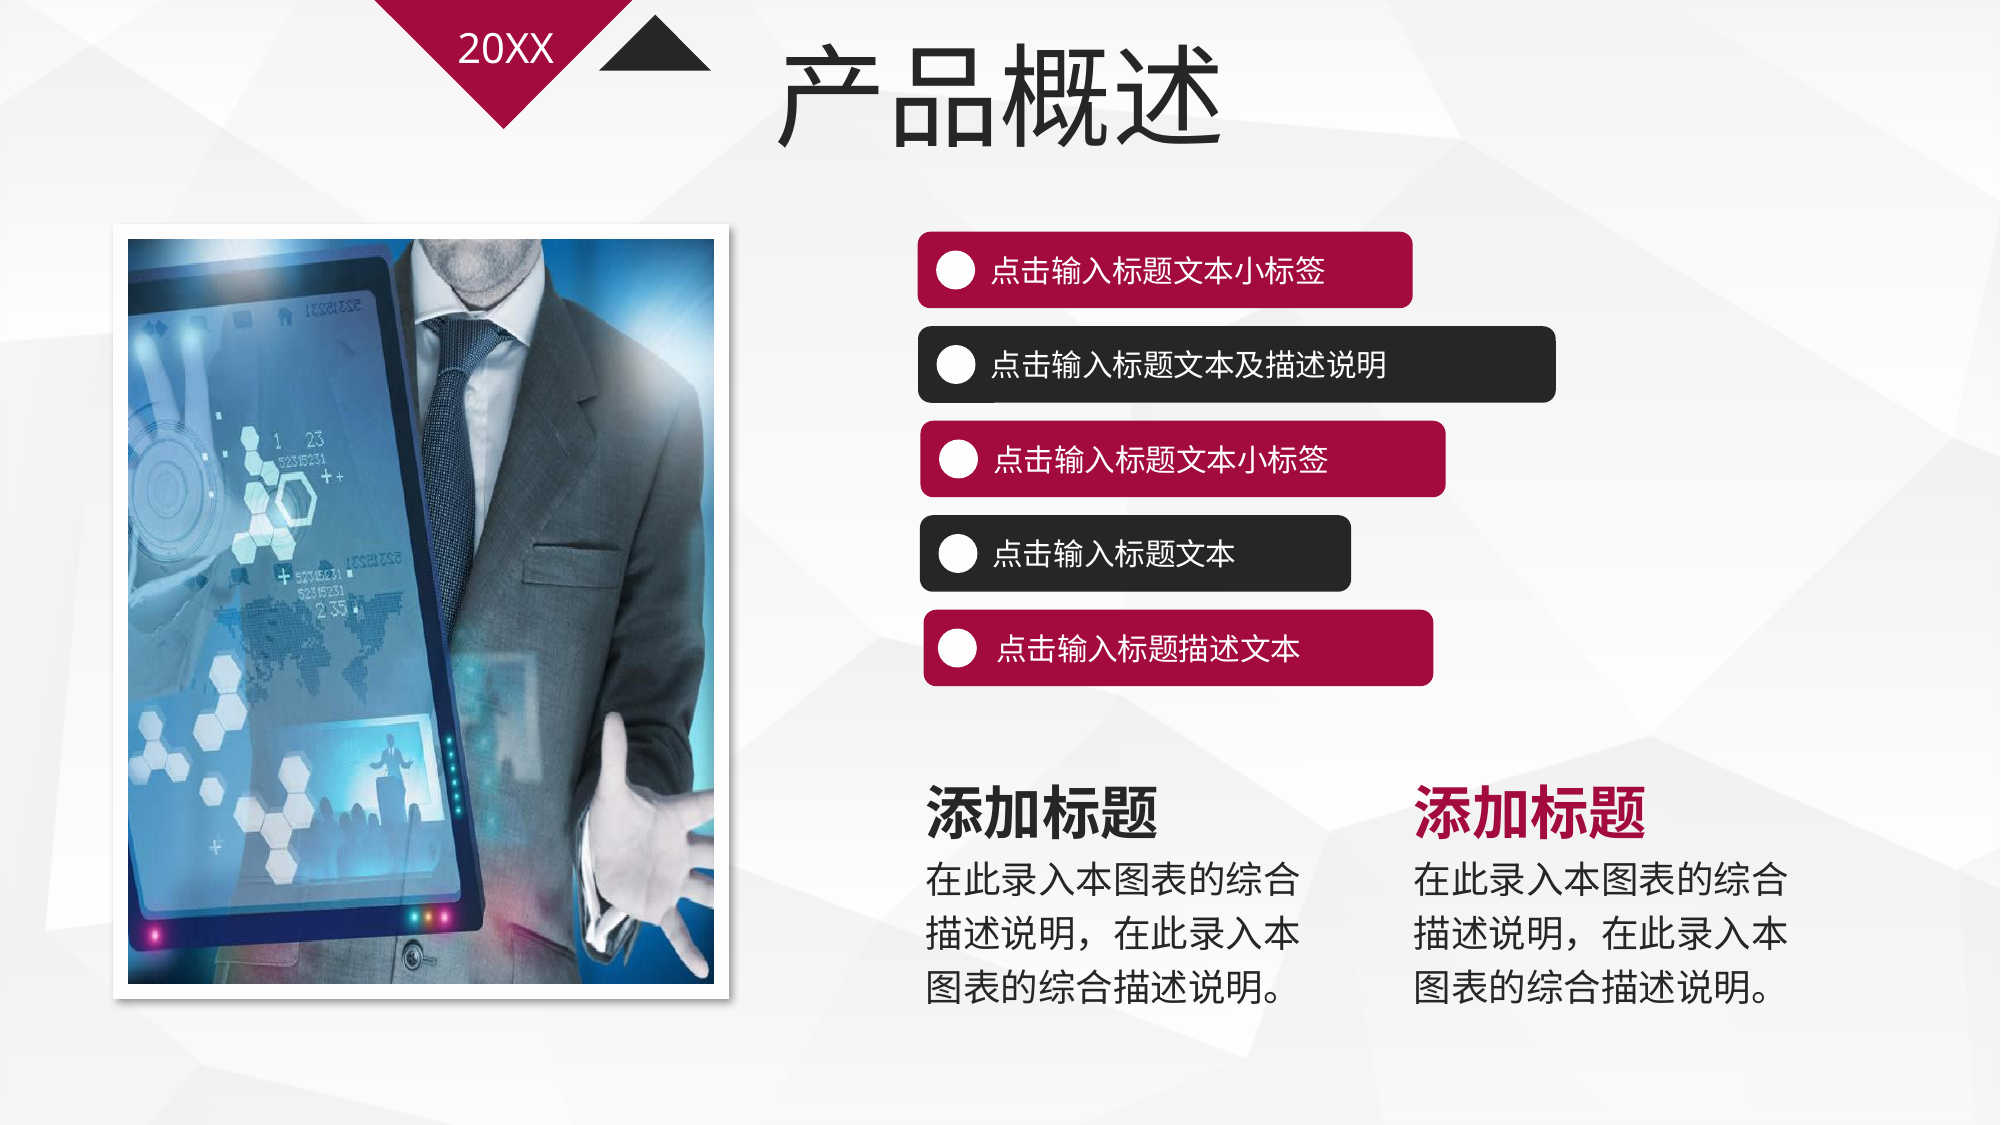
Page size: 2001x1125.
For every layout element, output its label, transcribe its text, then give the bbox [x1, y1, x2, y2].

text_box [919, 515, 1352, 592]
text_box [920, 420, 1446, 498]
text_box [596, 13, 714, 72]
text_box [917, 231, 1413, 309]
text_box 20XX [442, 14, 570, 80]
text_box [119, 231, 723, 992]
picture [0, 0, 2001, 1125]
text_box 添加标题 在此录入本图表的综合描述说明，在此录入本图表的综合描述说明。 [1393, 752, 1837, 1019]
text_box 添加标题 在此录入本图表的综合描述说明，在此录入本图表的综合描述说明。 [905, 752, 1348, 1019]
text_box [917, 326, 1556, 403]
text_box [923, 609, 1437, 687]
text_box [453, 80, 554, 131]
text_box 产品概述 [760, 19, 1240, 169]
text_box [373, 0, 634, 69]
